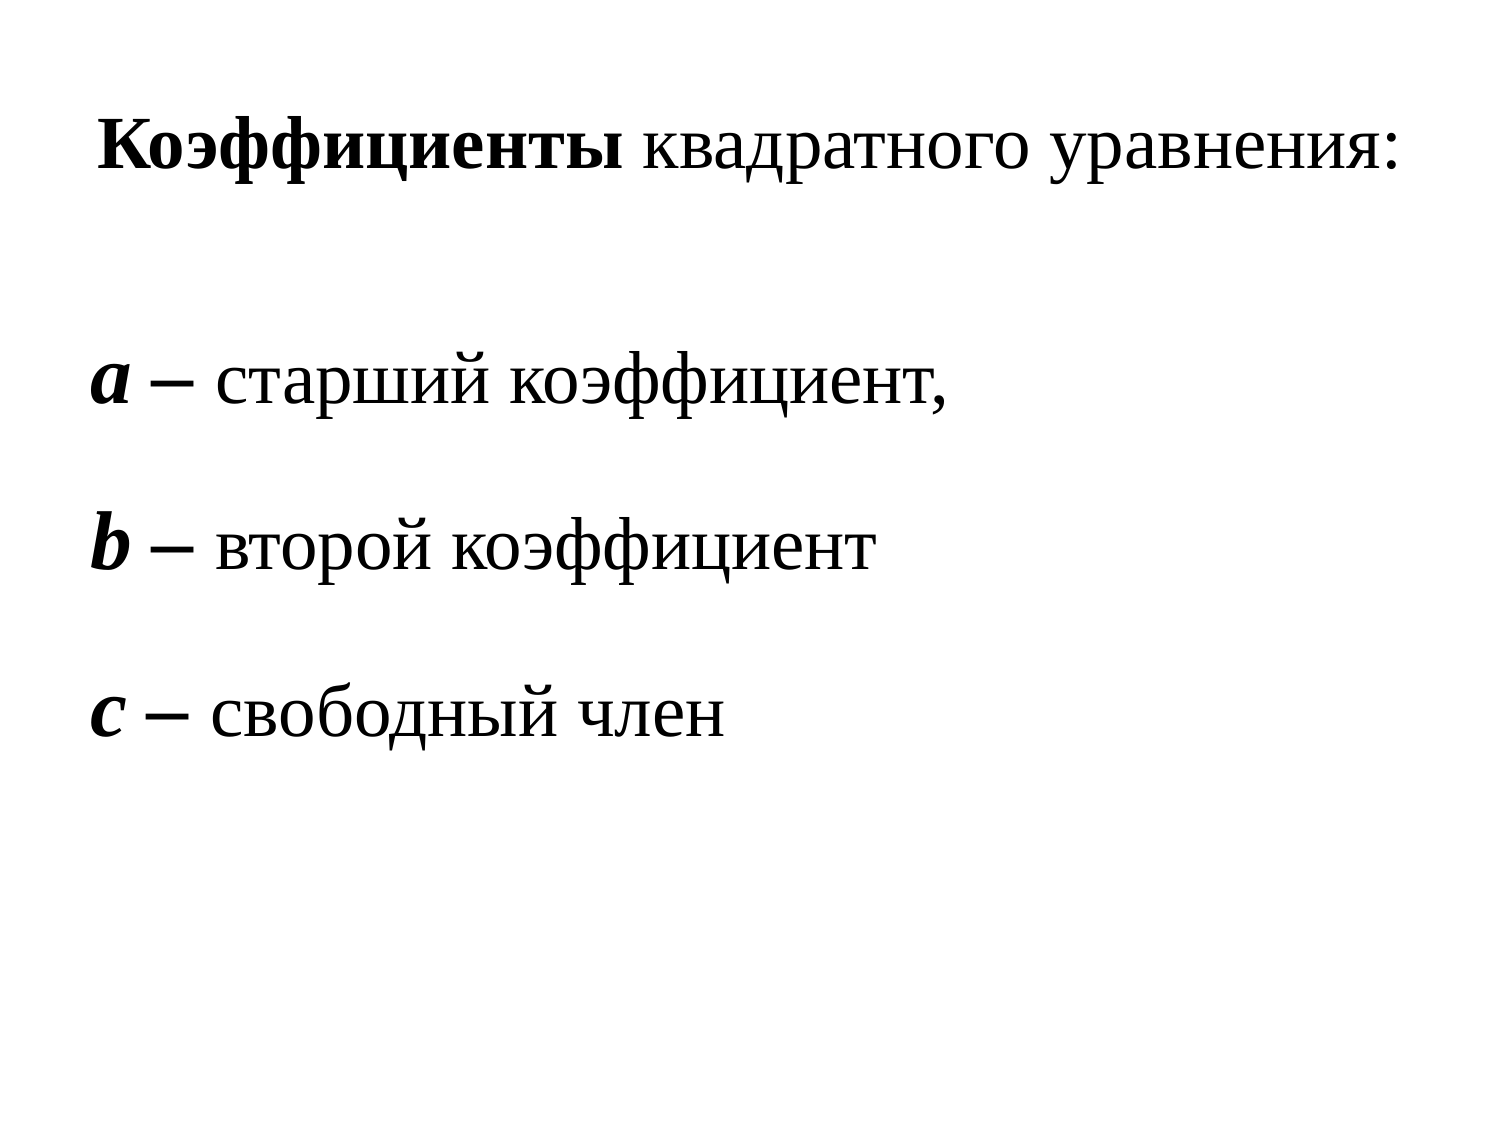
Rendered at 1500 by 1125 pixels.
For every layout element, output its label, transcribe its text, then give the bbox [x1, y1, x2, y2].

title Коэффициенты квадратного уравнения: [75, 45, 1425, 233]
